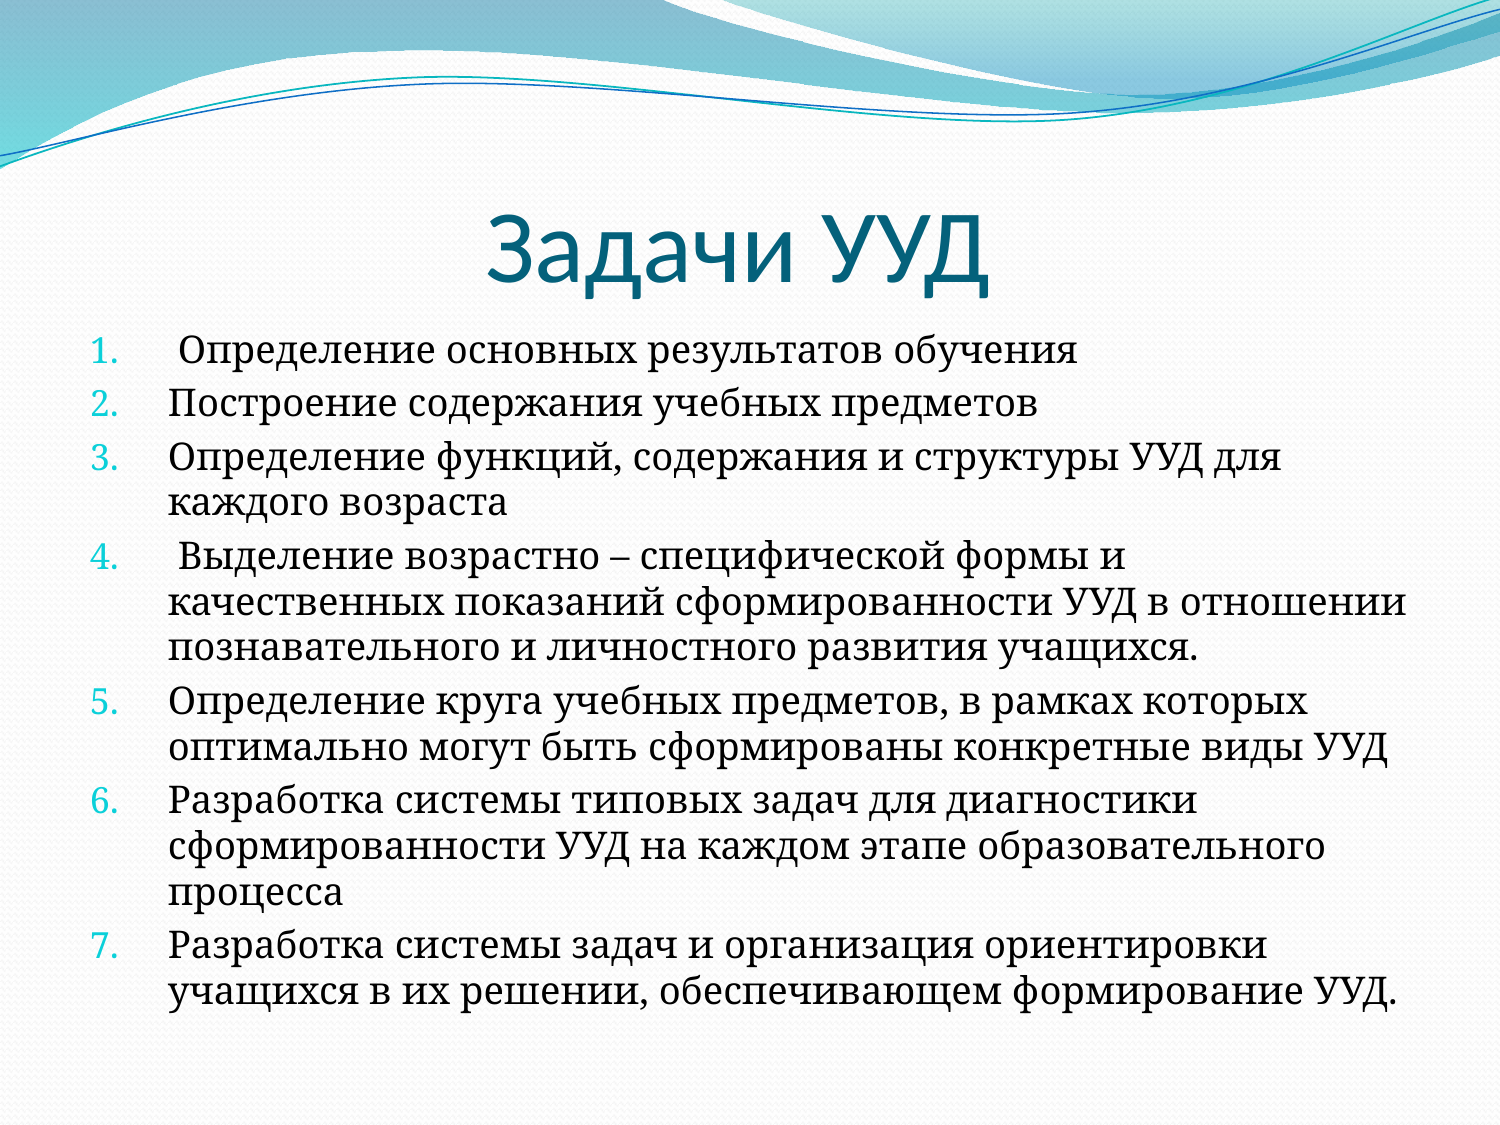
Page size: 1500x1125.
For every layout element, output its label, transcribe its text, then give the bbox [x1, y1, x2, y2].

list Определение основных результатов обучения Построение содержания учебных предметов Определение функций, содержания и структуры УУД для каждого возраста Выделение возрастно – специфической формы и качественных показаний сформированности УУД в отношении познавательного и личностного развития учащихся. Определение круга учебных предметов, в рамках которых оптимально могут быть сформированы конкретные виды УУД Разработка системы типовых задач для диагностики сформированности УУД на каждом этапе образовательного процесса Разработка системы задач и организация ориентировки учащихся в их решении, обеспечивающем формирование УУД. [75, 317, 1425, 1038]
title Задачи УУД [75, 115, 1425, 303]
